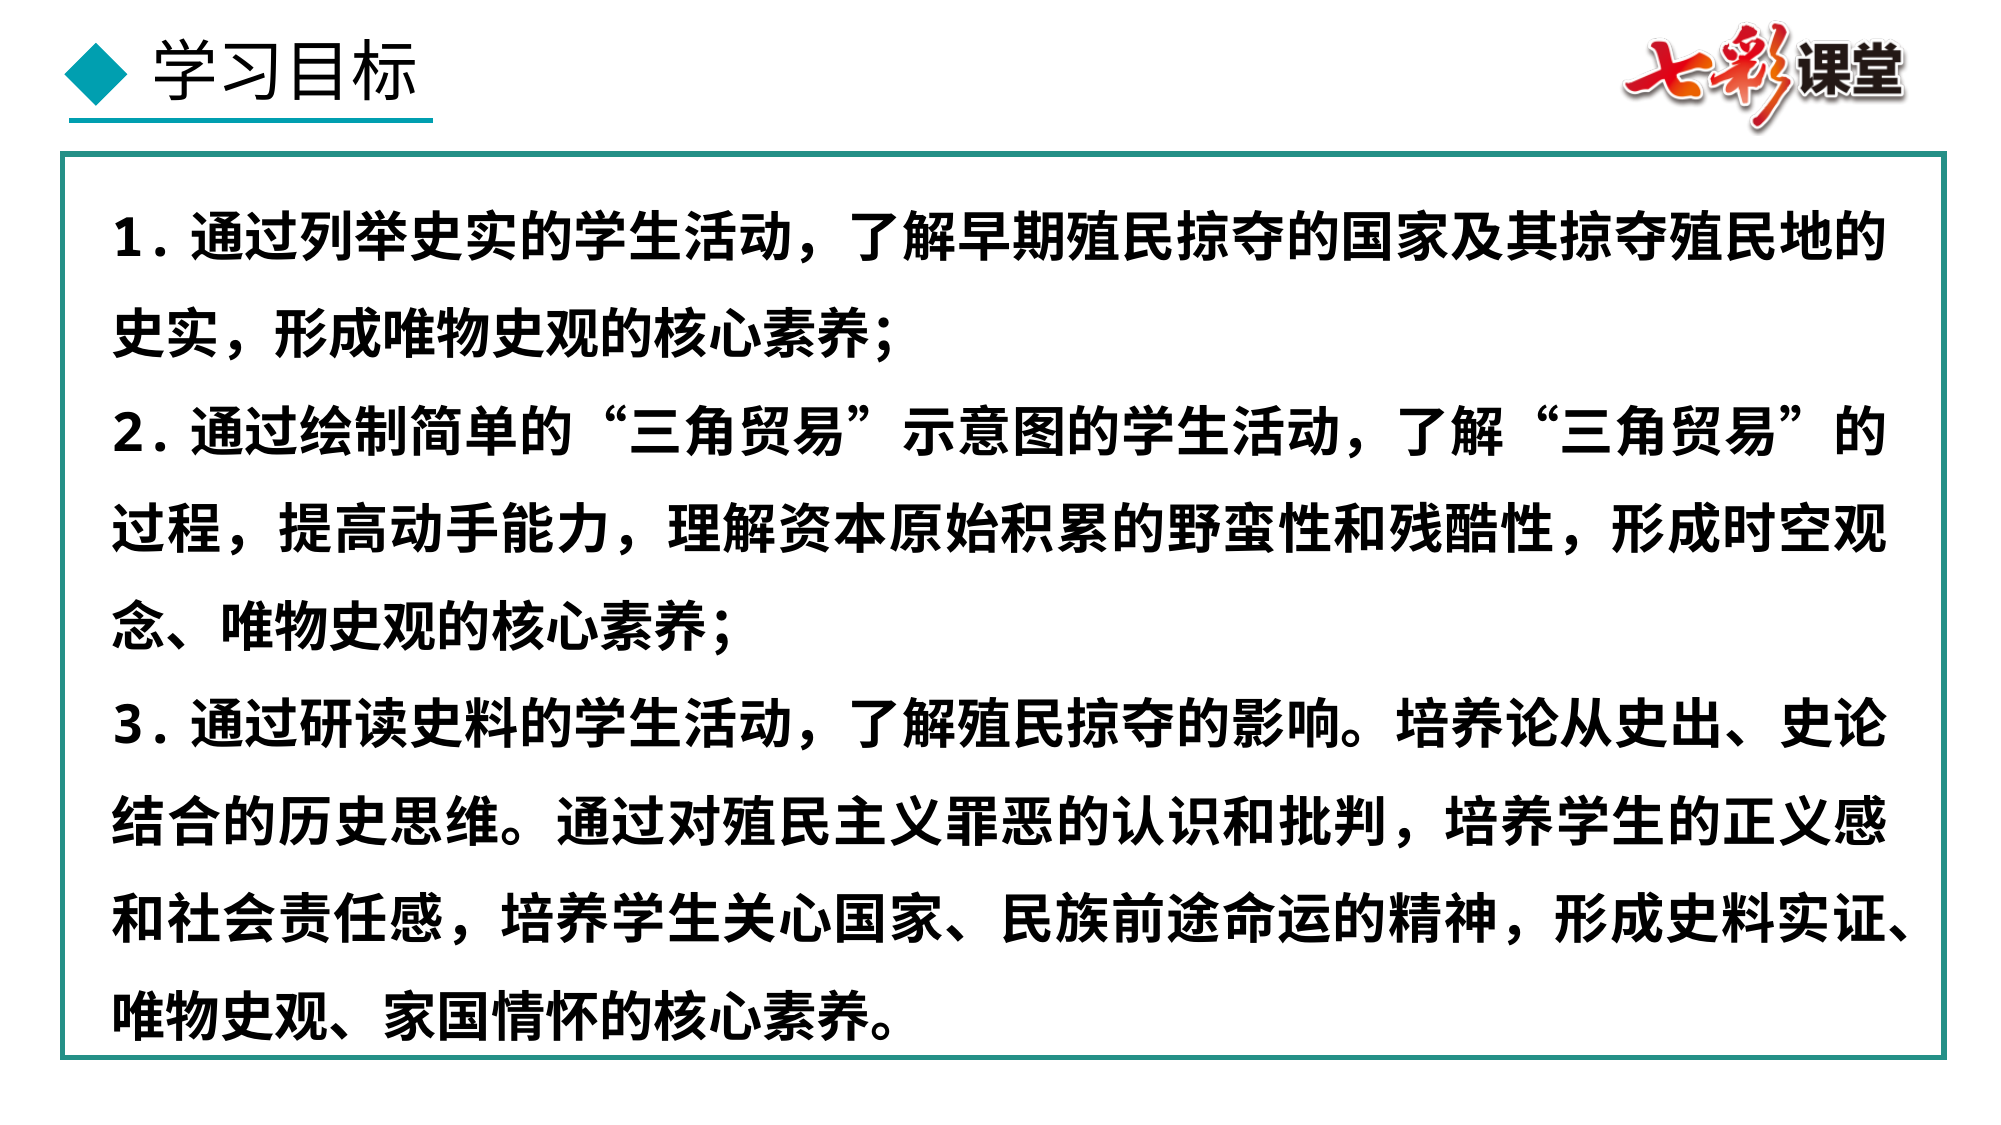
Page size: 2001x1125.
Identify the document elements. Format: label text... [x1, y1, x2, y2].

text_box 1.通过列举史实的学生活动，了解早期殖民掠夺的国家及其掠夺殖民地的史实，形成唯物史观的核心素养； 2.通过绘制简单的“三角贸易”示意图的学生活动，了解“三角贸易”的过程，提高动手能力，理解资本原始积累的野蛮性和残酷性，形成时空观念、唯物史观的核心素养； 3.通过研读史料的学生活动，了解殖民掠夺的影响。培养论从史出、史论结合的历史思维。通过对殖民主义罪恶的认识和批判，培养学生的正义感和社会责任感，培养学生关心国家、民族前途命运的精神，形成史料实证、唯物史观、家国情怀的核心素养。 [96, 162, 1905, 1055]
picture [1618, 16, 1913, 136]
